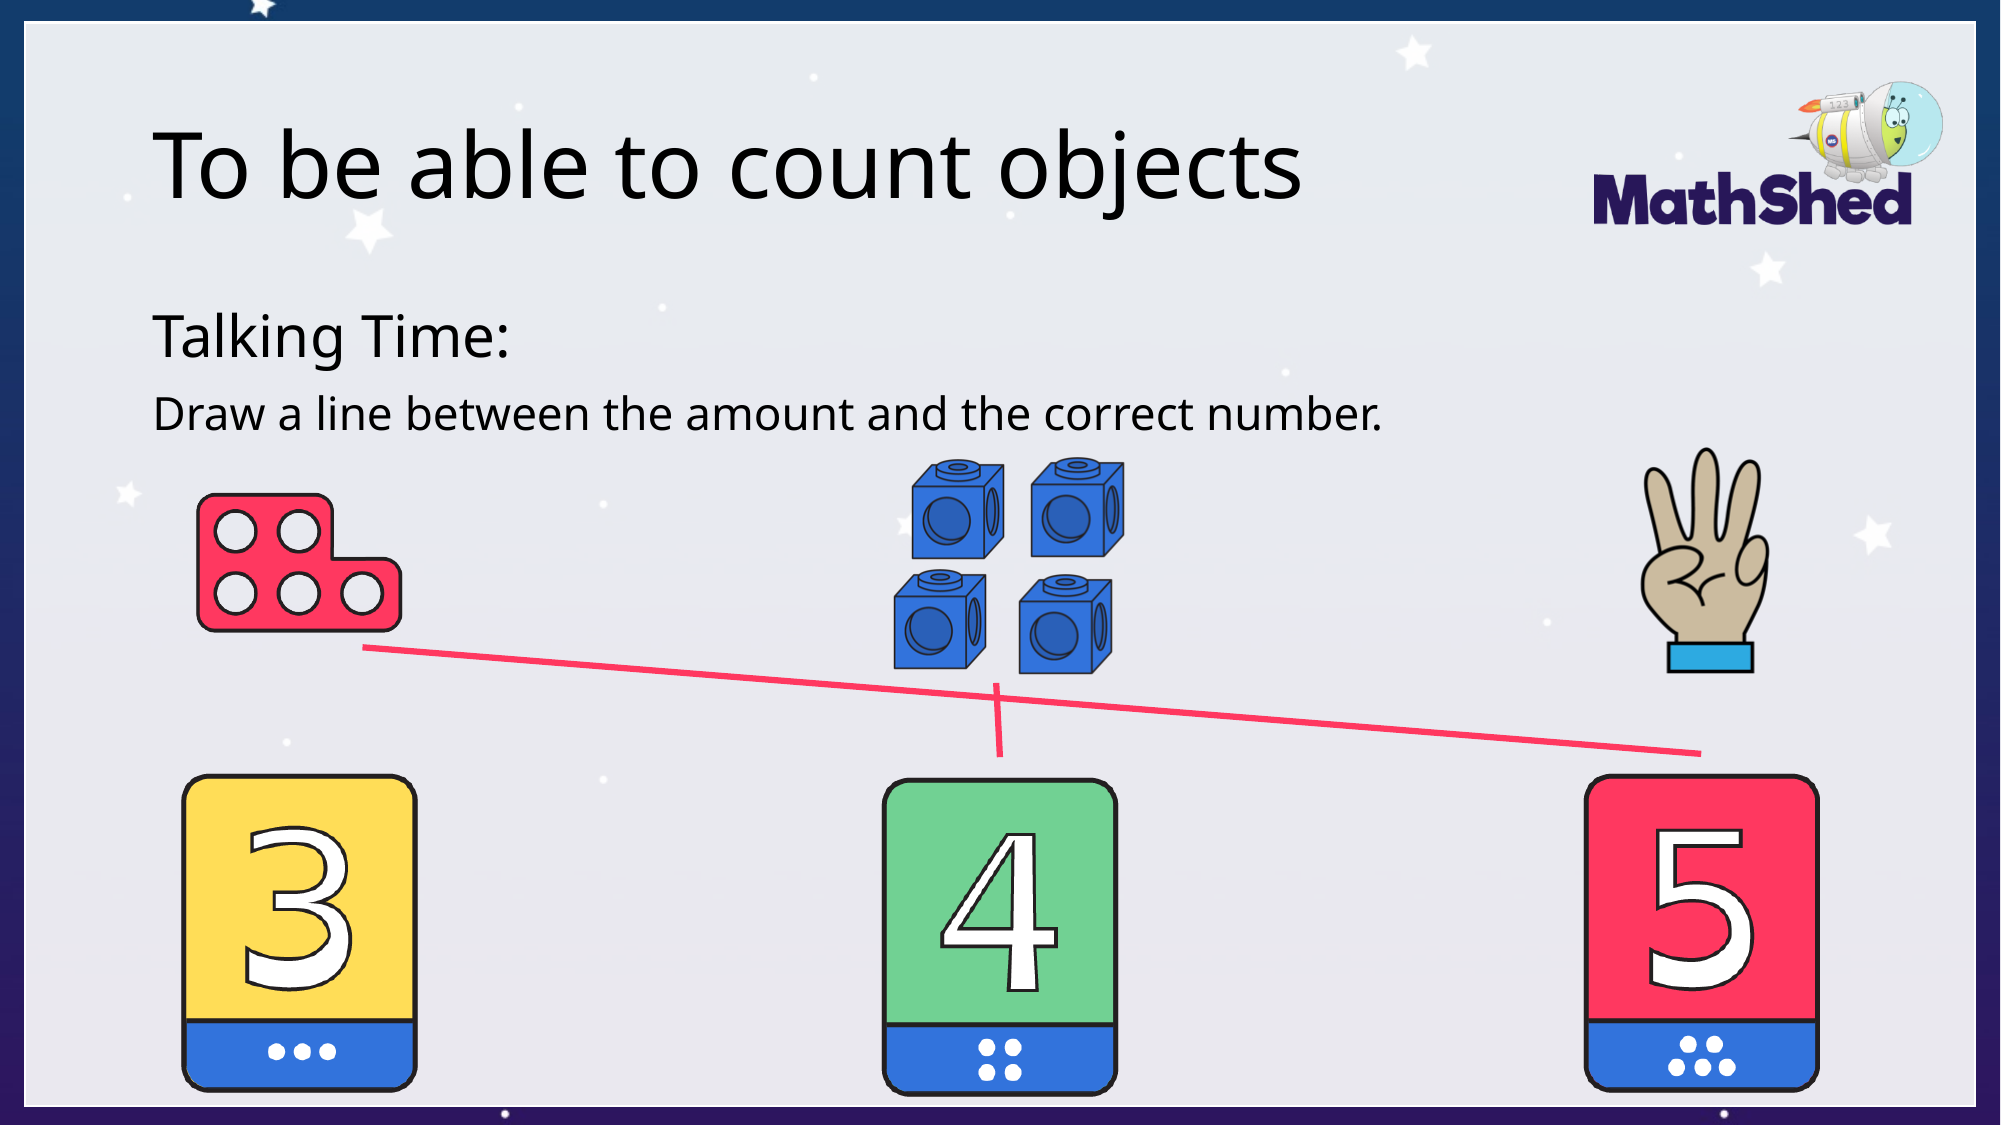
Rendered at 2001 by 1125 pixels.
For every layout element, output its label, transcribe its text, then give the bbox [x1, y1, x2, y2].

list Talking Time: Draw a line between the amount and the correct number. [479, 754, 996, 1014]
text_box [996, 682, 1000, 757]
list Talking Time: Draw a line between the amount and the correct number. [1003, 754, 1521, 1014]
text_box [362, 647, 1702, 754]
picture [0, 0, 2001, 1125]
title To be able to count objects [137, 59, 1578, 278]
list Talking Time: Draw a line between the amount and the correct number. [137, 299, 1863, 753]
